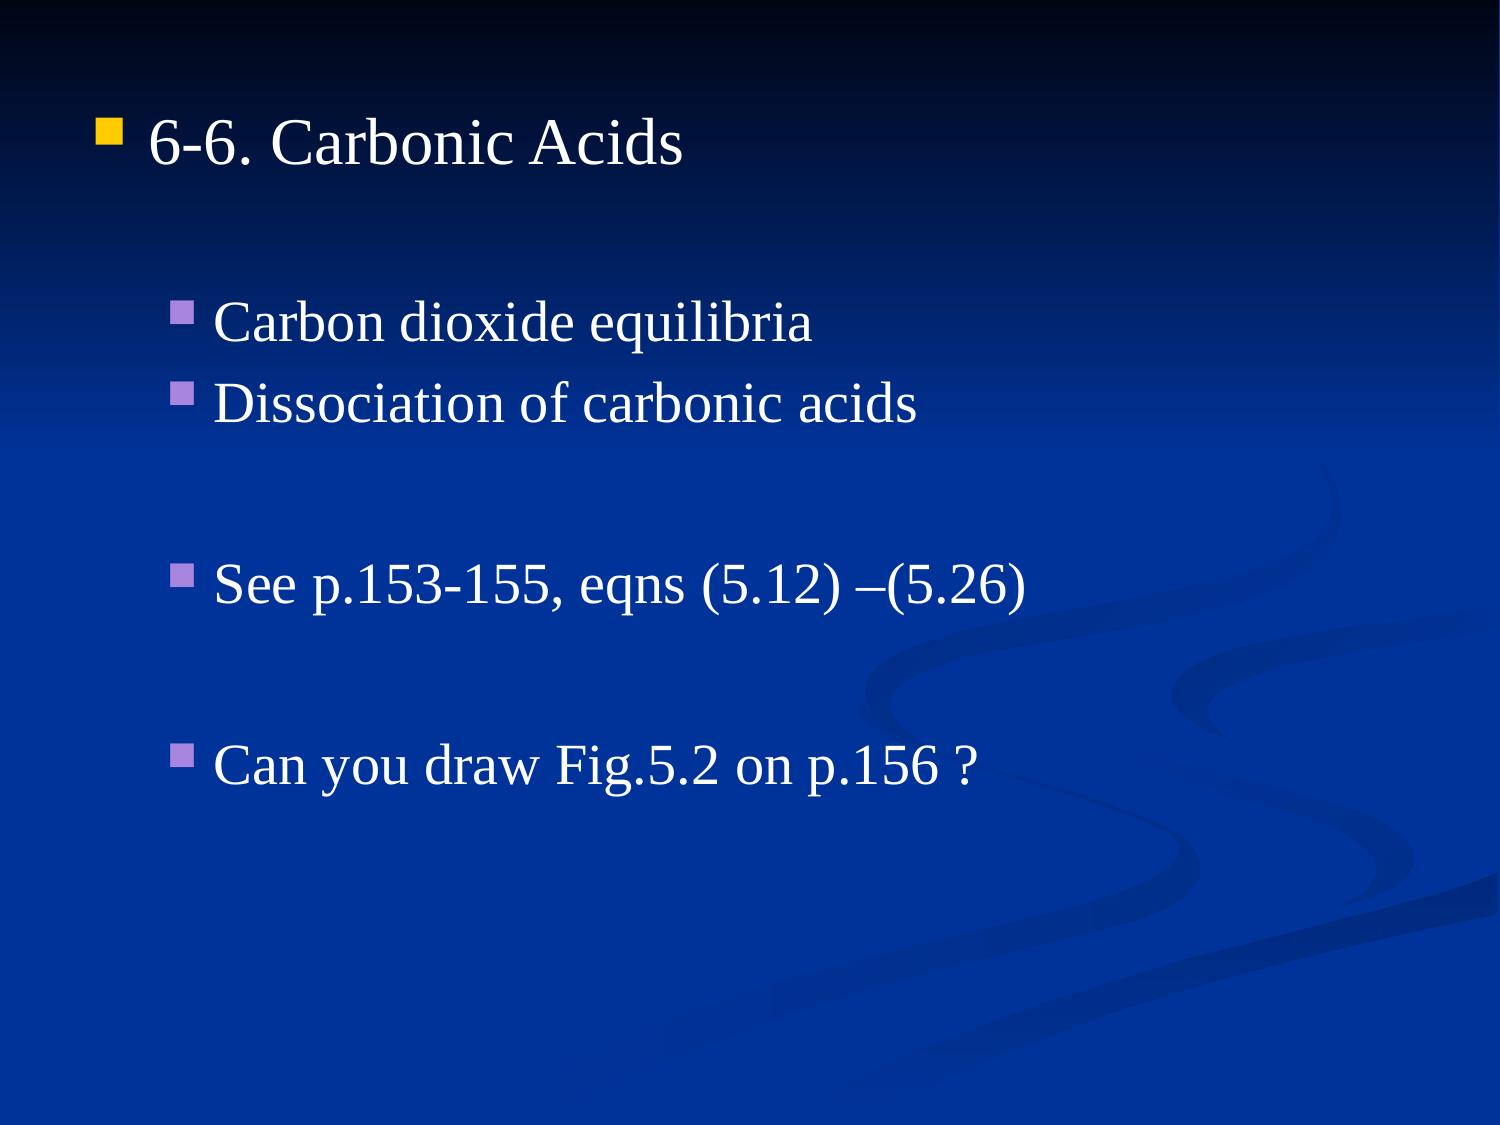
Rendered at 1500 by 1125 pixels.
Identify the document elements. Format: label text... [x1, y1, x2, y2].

list 6-6. Carbonic Acids Carbon dioxide equilibria Dissociation of carbonic acids See p.153-155, eqns (5.12) –(5.26) Can you draw Fig.5.2 on p.156 ? [76, 89, 1428, 1036]
